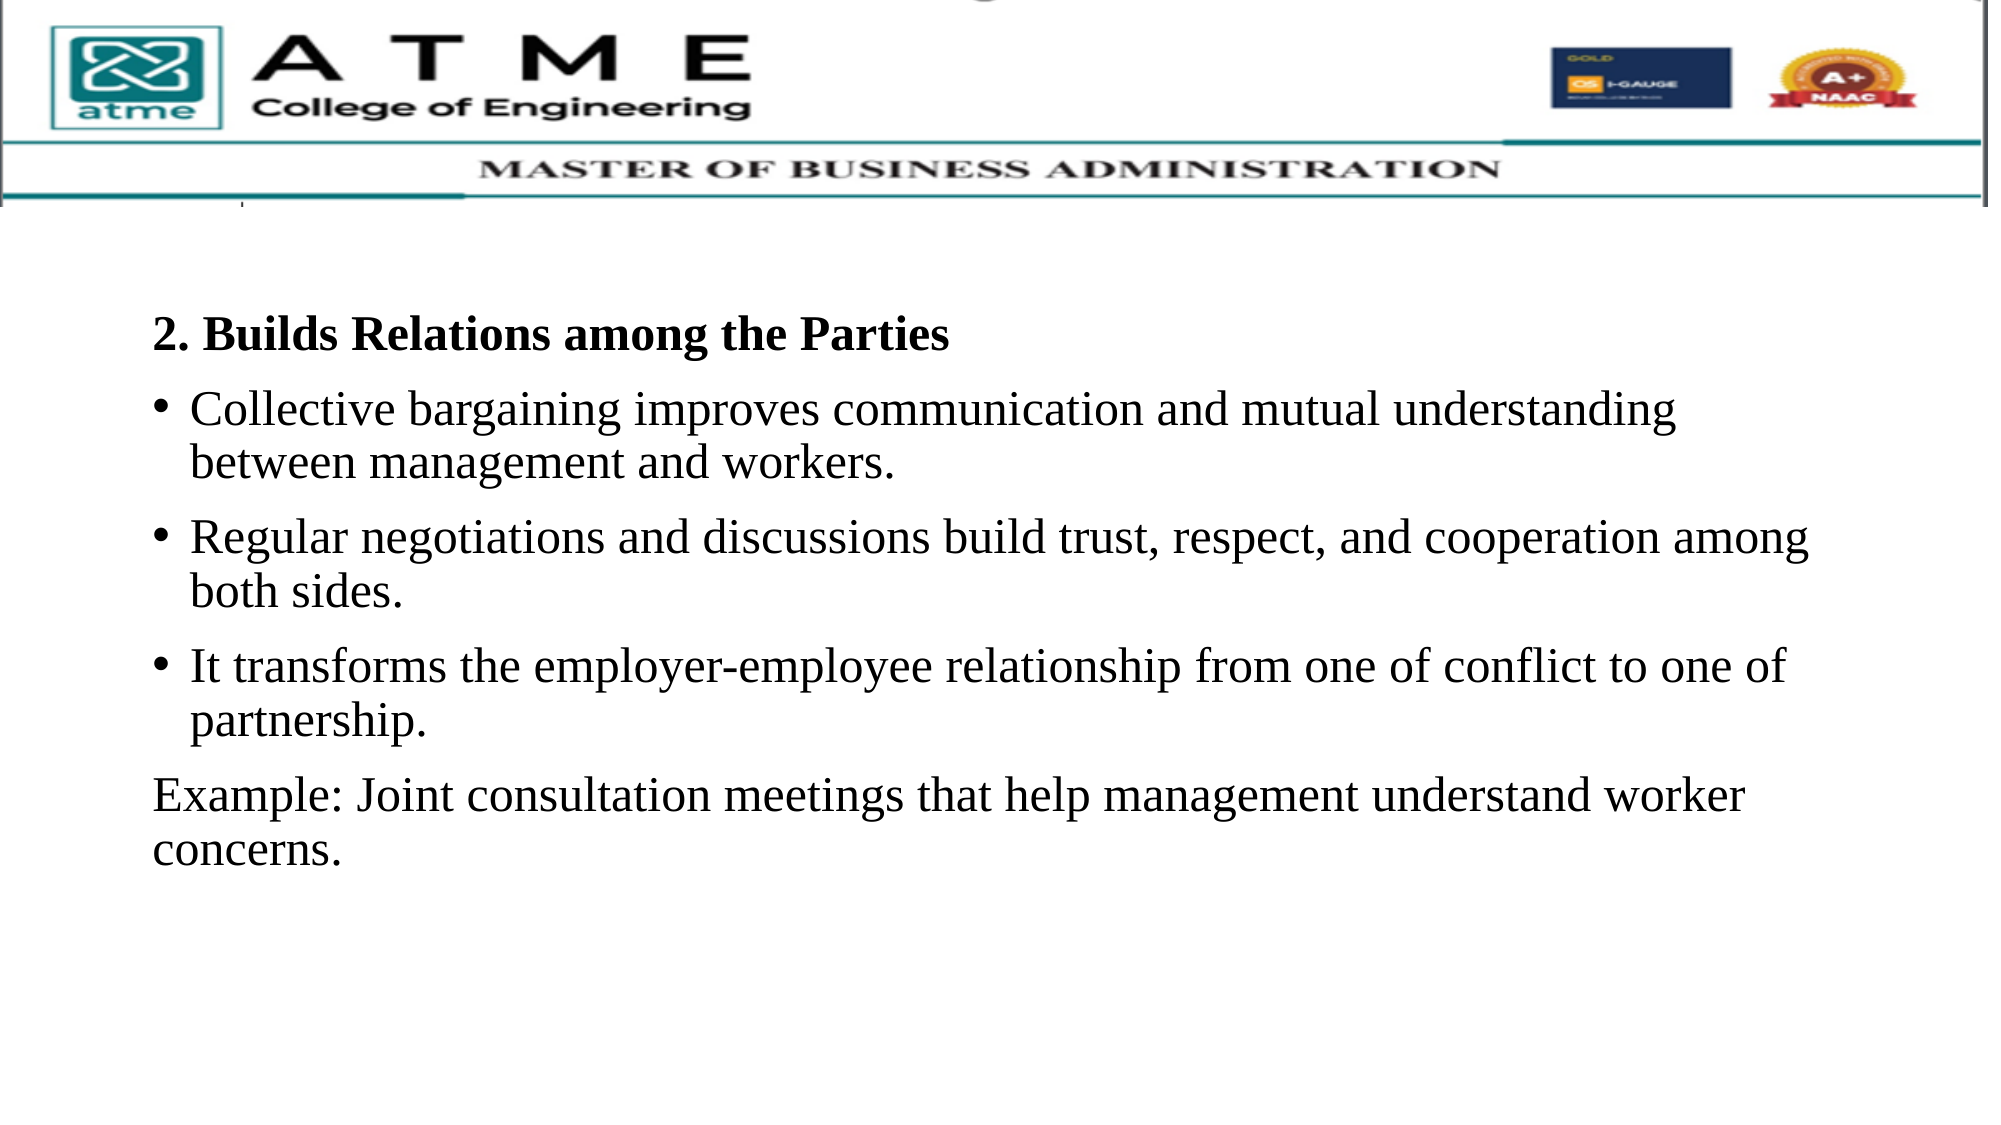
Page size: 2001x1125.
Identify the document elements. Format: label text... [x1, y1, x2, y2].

picture [0, 0, 1988, 207]
list 2. Builds Relations among the Parties Collective bargaining improves communication and mutual understanding between management and workers. Regular negotiations and discussions build trust, respect, and cooperation among both sides. It transforms the employer-employee relationship from one of conflict to one of partnership. Example: Joint consultation meetings that help management understand worker concerns. [137, 299, 1863, 1014]
